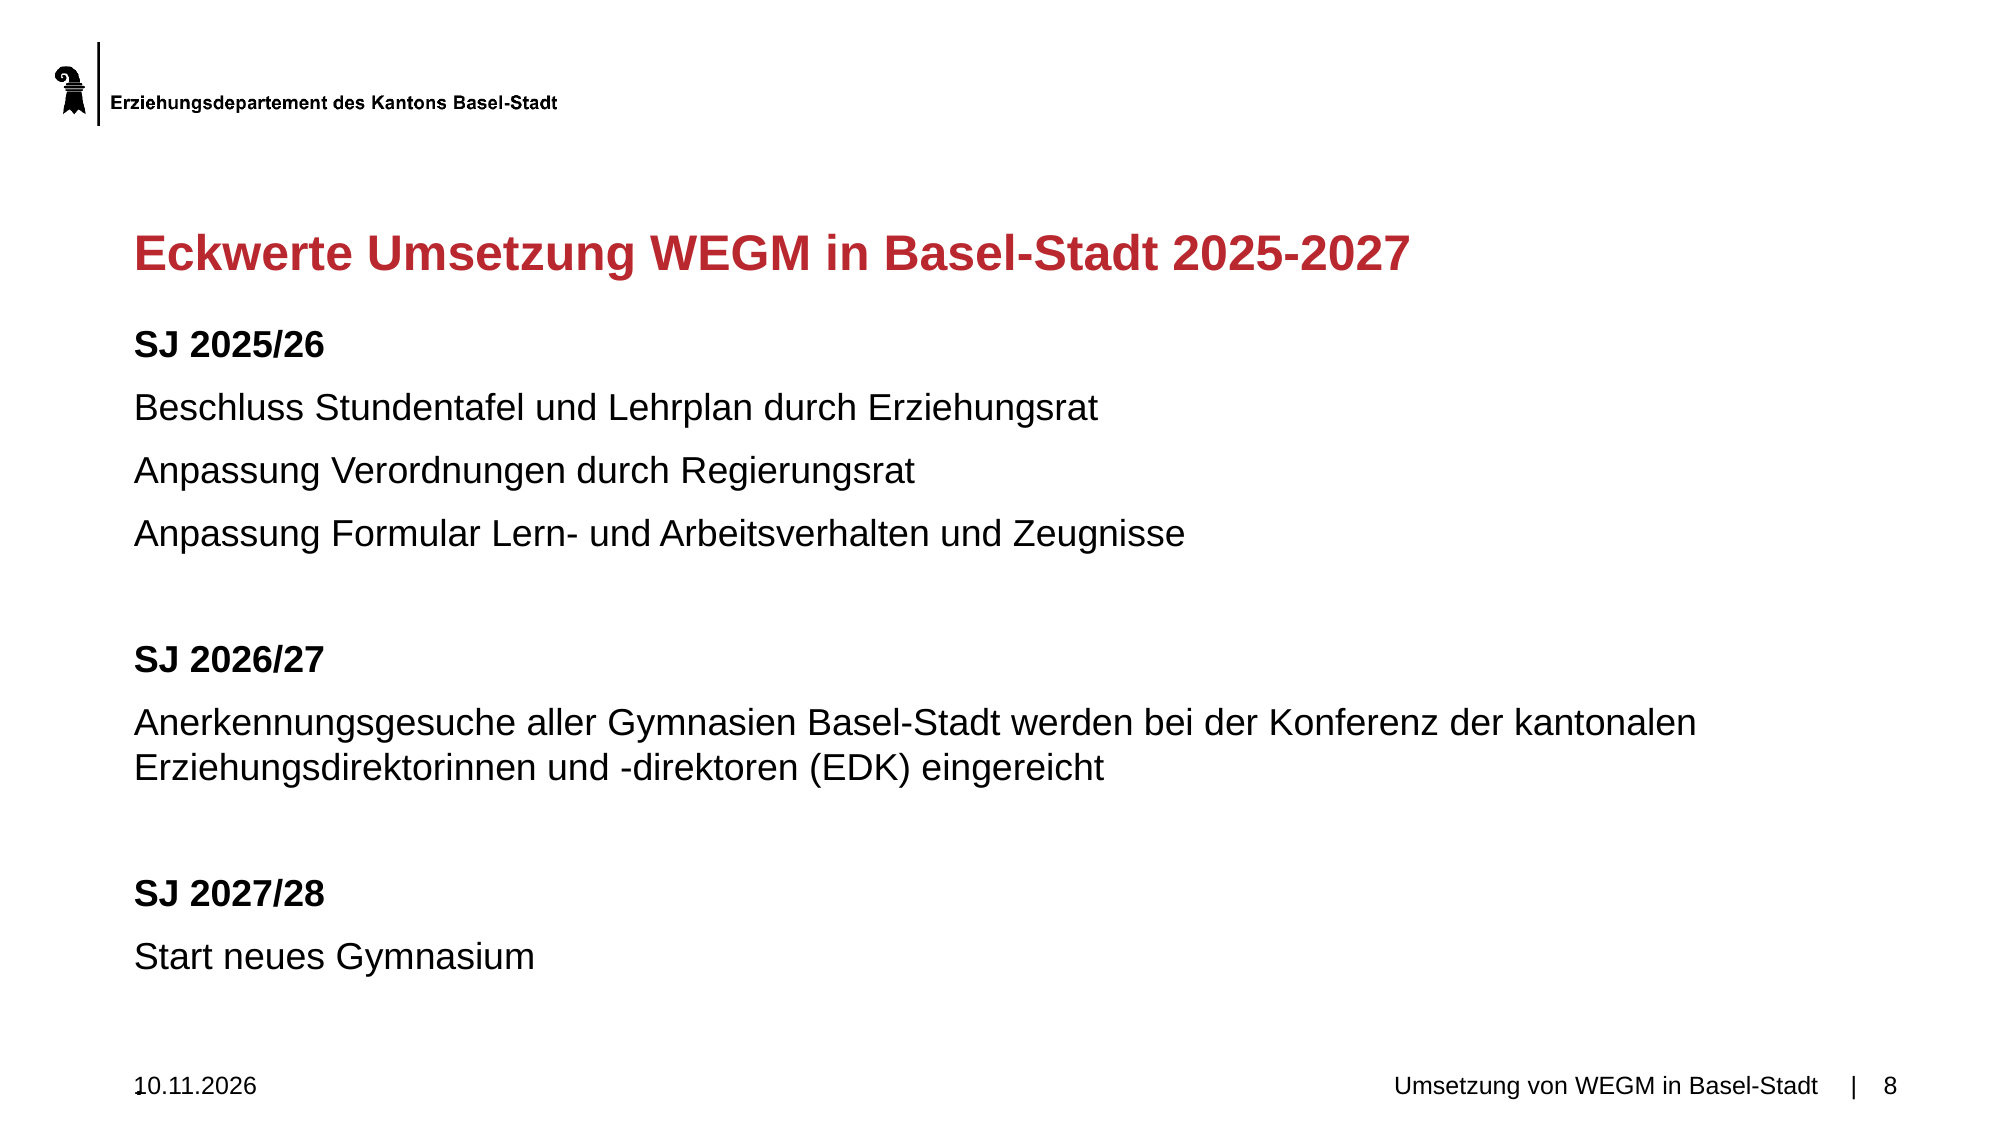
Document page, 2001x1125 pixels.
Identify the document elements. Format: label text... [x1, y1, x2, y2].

title Eckwerte Umsetzung WEGM in Basel-Stadt 2025-2027 [133, 219, 1914, 281]
slide_number | 8 [1850, 1064, 2000, 1125]
picture [54, 42, 557, 126]
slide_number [133, 1064, 567, 1125]
footer Umsetzung von WEGM in Basel-Stadt [598, 1064, 1820, 1125]
list SJ 2025/26 Beschluss Stundentafel und Lehrplan durch Erziehungsrat Anpassung Verordnungen durch Regierungsrat Anpassung Formular Lern- und Arbeitsverhalten und Zeugnisse SJ 2026/27 Anerkennungsgesuche aller Gymnasien Basel-Stadt werden bei der Konferenz der kantonalen Erziehungsdirektorinnen und -direktoren (EDK) eingereicht SJ 2027/28 Start neues Gymnasium . [133, 320, 1914, 1018]
